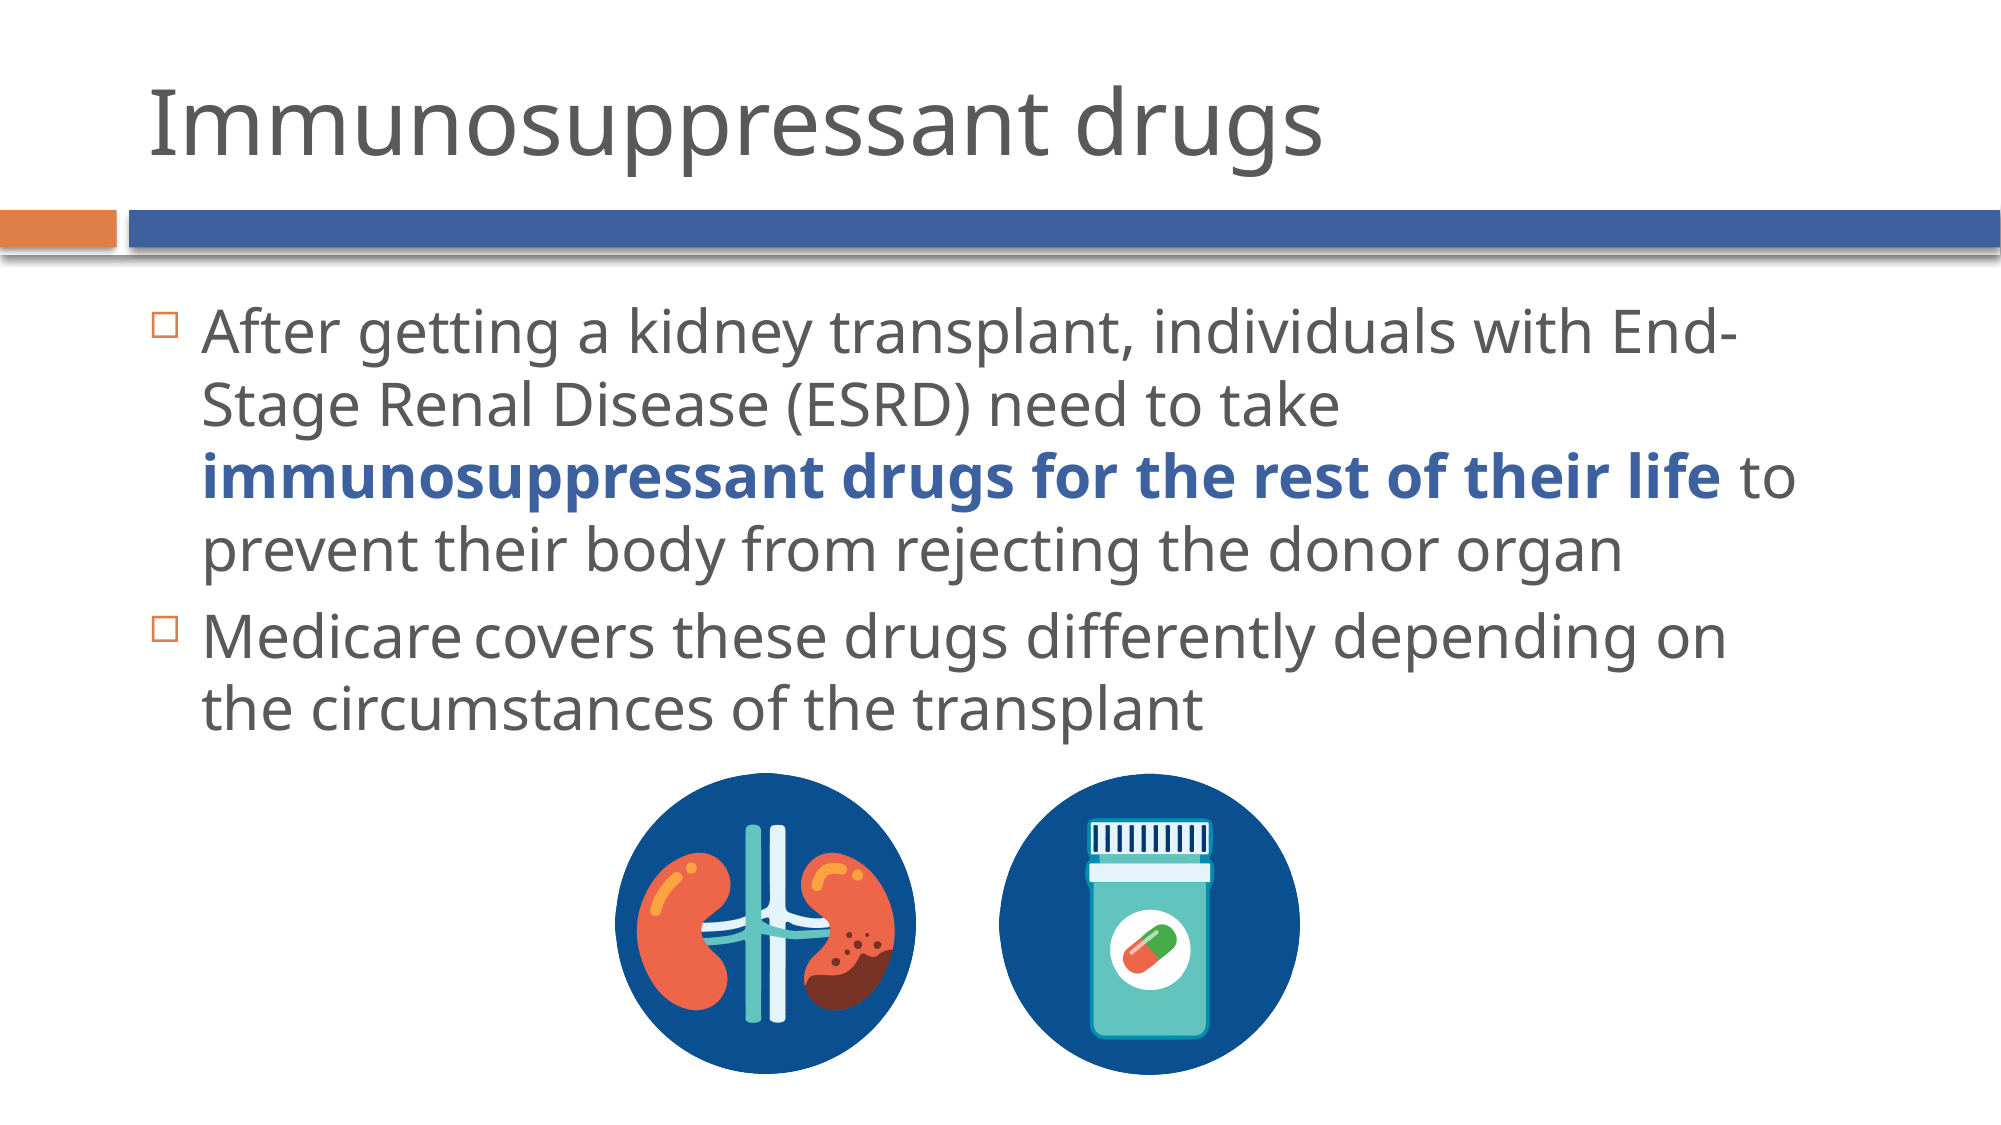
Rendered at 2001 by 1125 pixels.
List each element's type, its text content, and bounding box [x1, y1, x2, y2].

picture [999, 773, 1301, 1075]
title Immunosuppressant drugs [133, 37, 1918, 200]
picture [614, 773, 916, 1074]
list After getting a kidney transplant, individuals with End-Stage Renal Disease (ESRD) need to take immunosuppressant drugs for the rest of their life to prevent their body from rejecting the donor organ Medicare covers these drugs differently depending on the circumstances of the transplant [133, 286, 1850, 1000]
